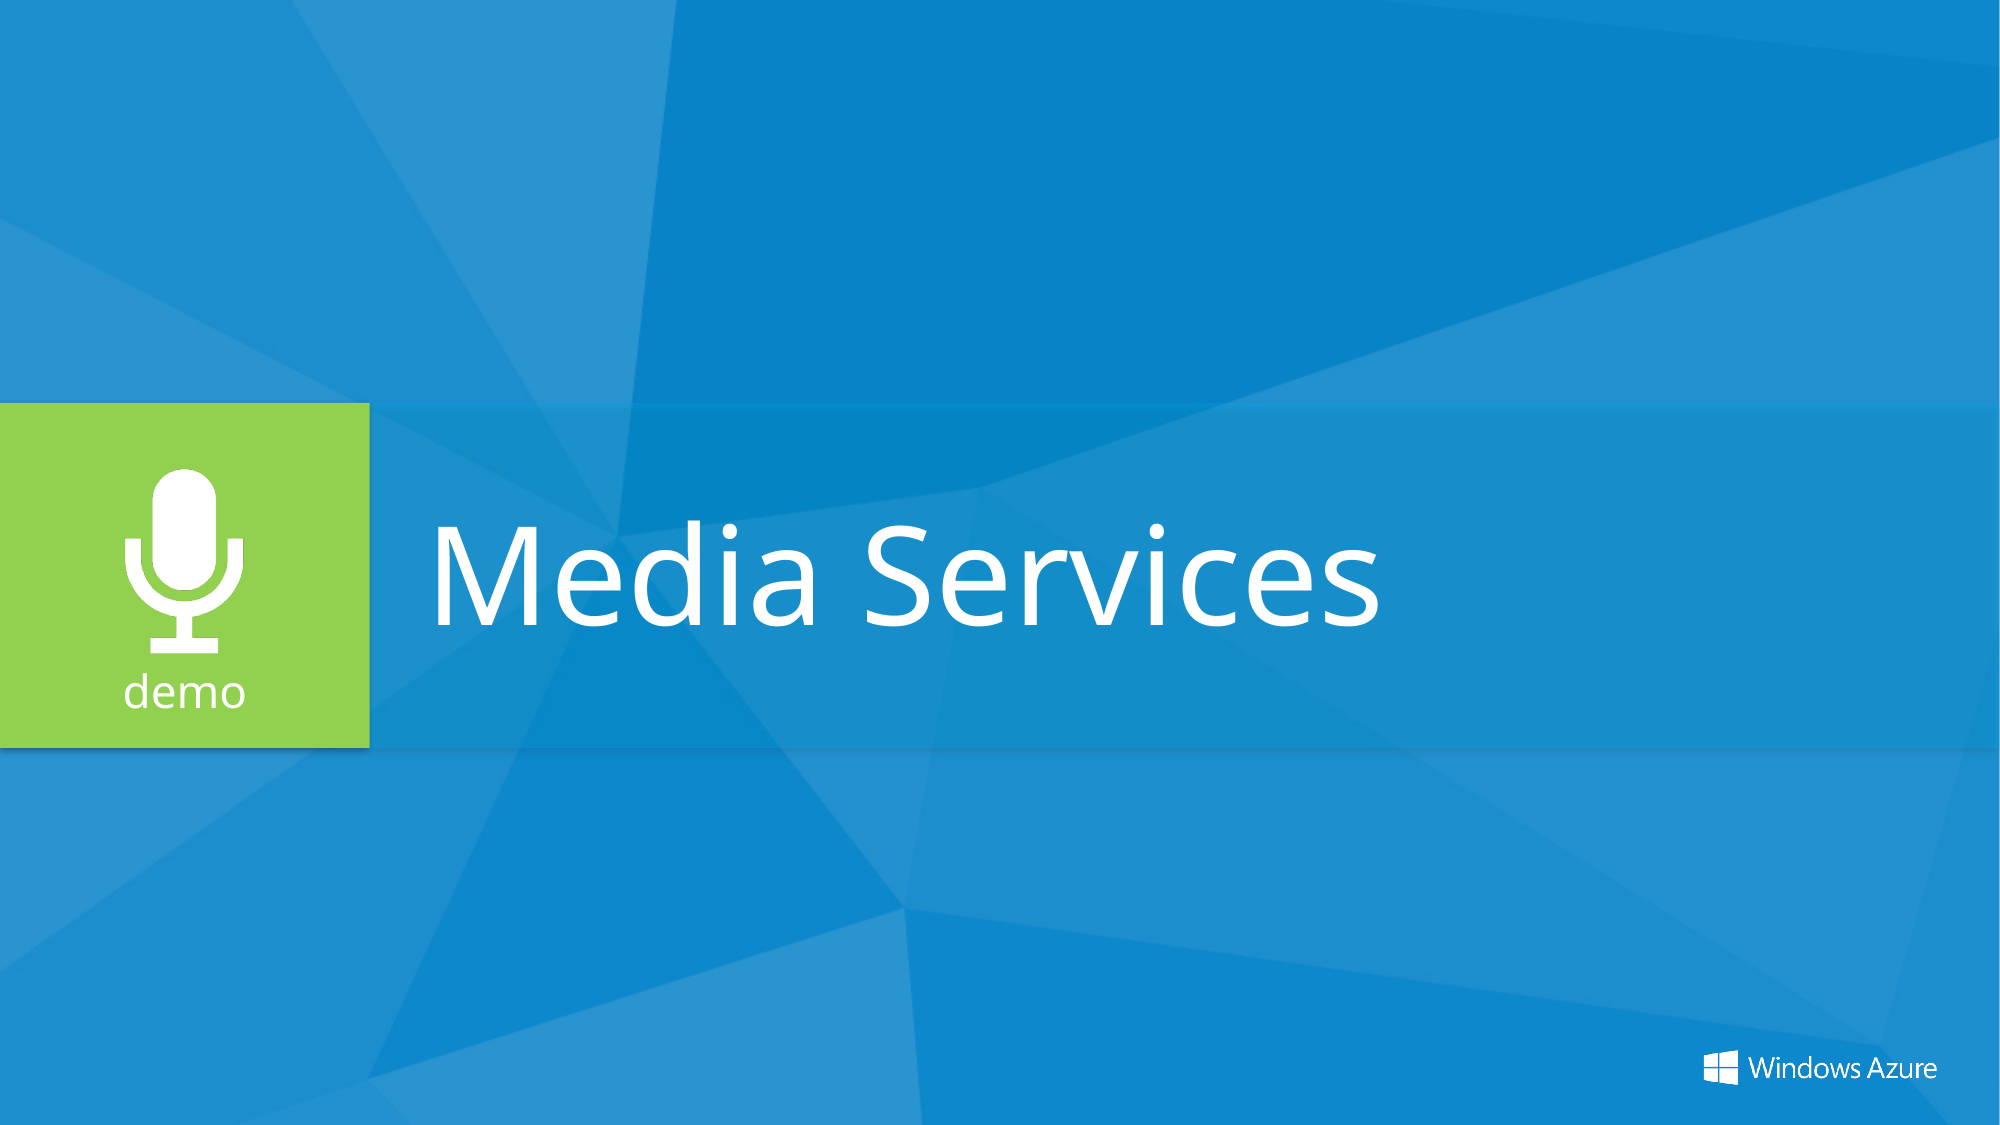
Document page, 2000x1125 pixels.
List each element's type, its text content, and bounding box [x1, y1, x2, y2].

picture [0, 0, 2000, 1125]
picture [90, 467, 278, 655]
text_box Media Services [410, 481, 1400, 661]
